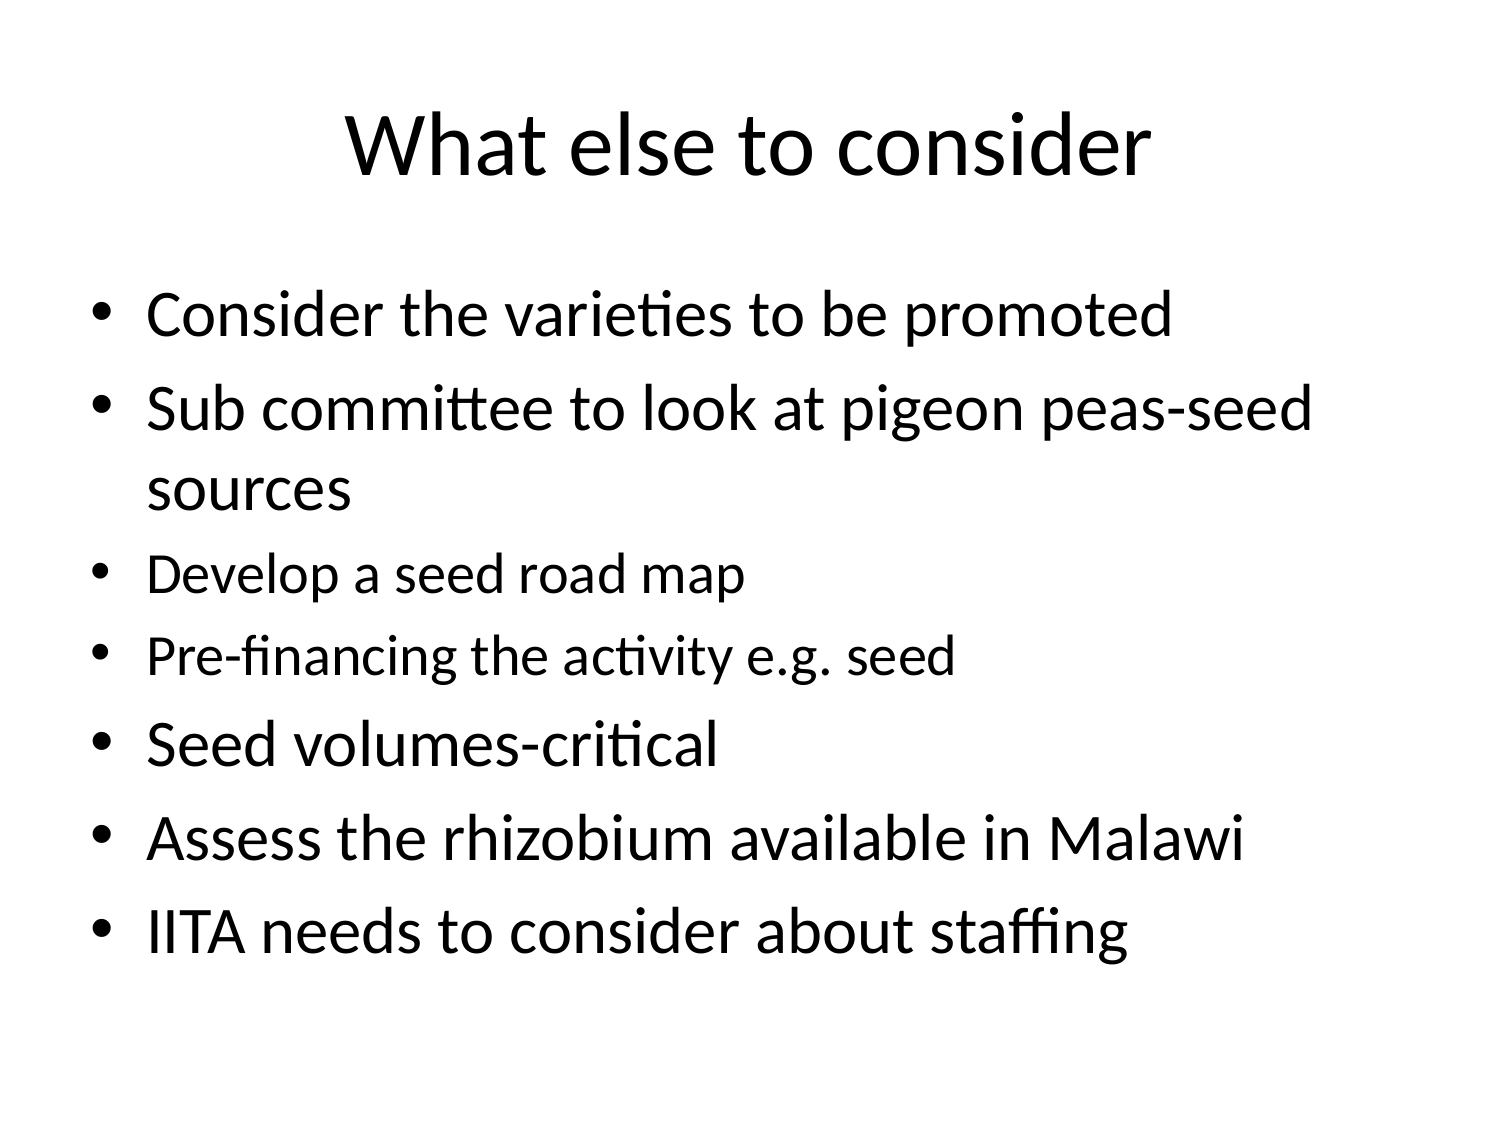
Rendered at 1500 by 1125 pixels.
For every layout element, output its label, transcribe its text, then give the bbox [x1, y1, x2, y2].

list Consider the varieties to be promoted Sub committee to look at pigeon peas-seed sources Develop a seed road map Pre-financing the activity e.g. seed Seed volumes-critical Assess the rhizobium available in Malawi IITA needs to consider about staffing [75, 262, 1425, 1005]
title What else to consider [75, 45, 1425, 233]
